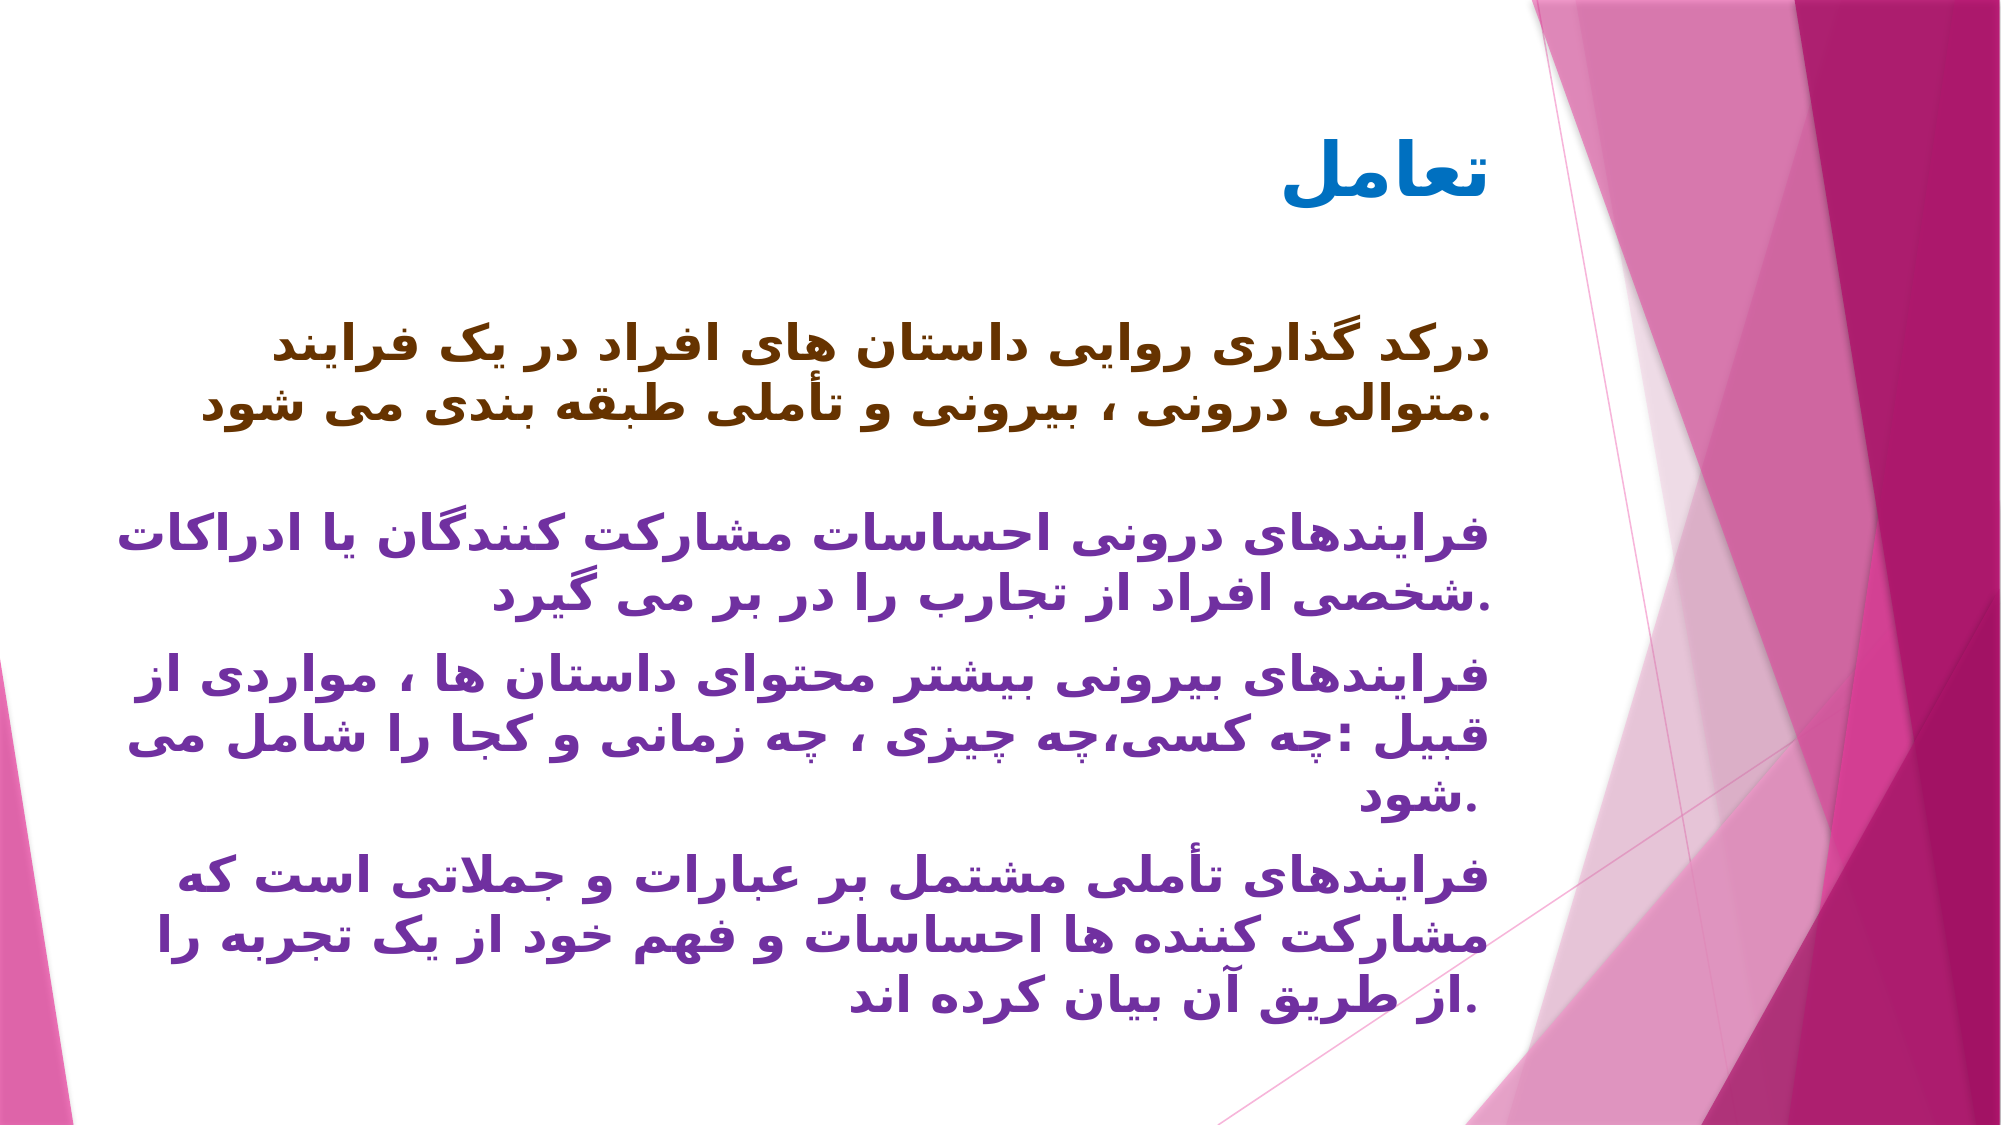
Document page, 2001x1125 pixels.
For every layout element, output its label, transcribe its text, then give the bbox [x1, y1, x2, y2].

title تعامل درکد گذاری روایی داستان های افراد در یک فرایند متوالی درونی ، بیرونی و تأملی طبقه بندی می شود. [96, 80, 1507, 439]
list فرایندهای درونی احساسات مشارکت کنندگان یا ادراکات شخصی افراد از تجارب را در بر می گیرد. فرایندهای بیرونی بیشتر محتوای داستان ها ، مواردی از قبیل :چه کسی،چه چیزی ، چه زمانی و کجا را شامل می شود. فرایندهای تأملی مشتمل بر عبارات و جملاتی است که مشارکت کننده ها احساسات و فهم خود از یک تجربه را از طریق آن بیان کرده اند. [96, 493, 1507, 962]
